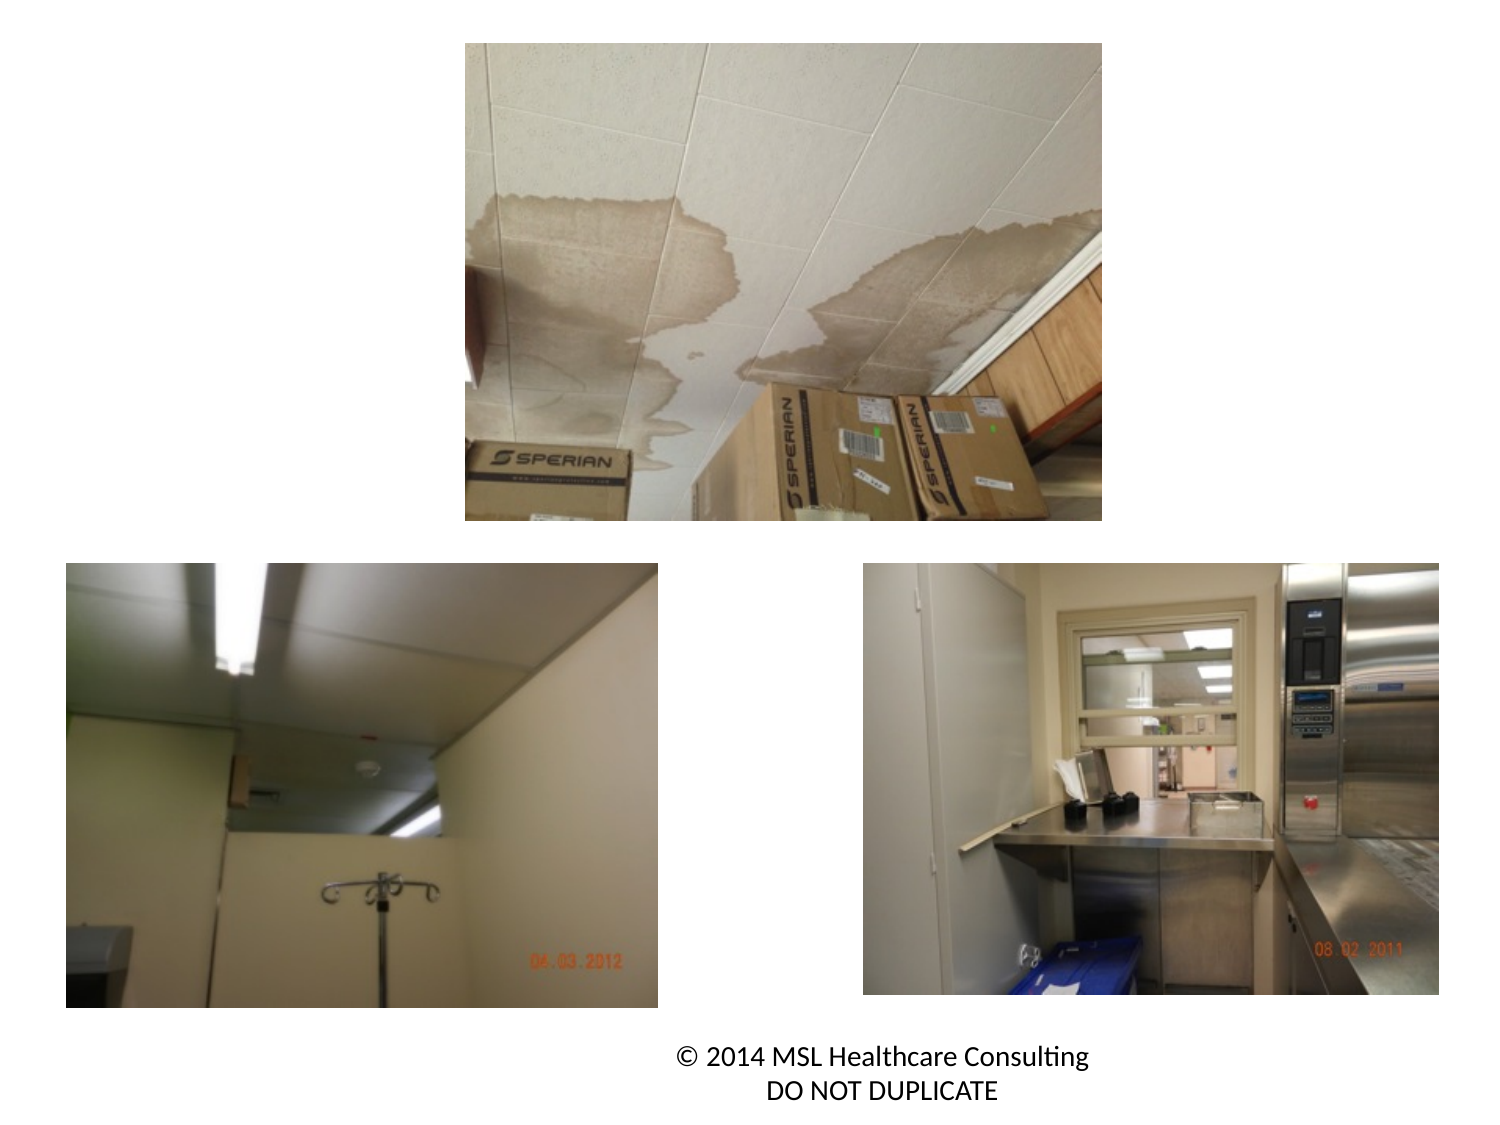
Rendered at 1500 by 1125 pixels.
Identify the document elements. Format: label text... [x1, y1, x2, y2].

picture [863, 563, 1440, 996]
text_box © 2014 MSL Healthcare Consulting DO NOT DUPLICATE [660, 1029, 1105, 1115]
picture [464, 42, 1103, 522]
picture [65, 563, 658, 1008]
